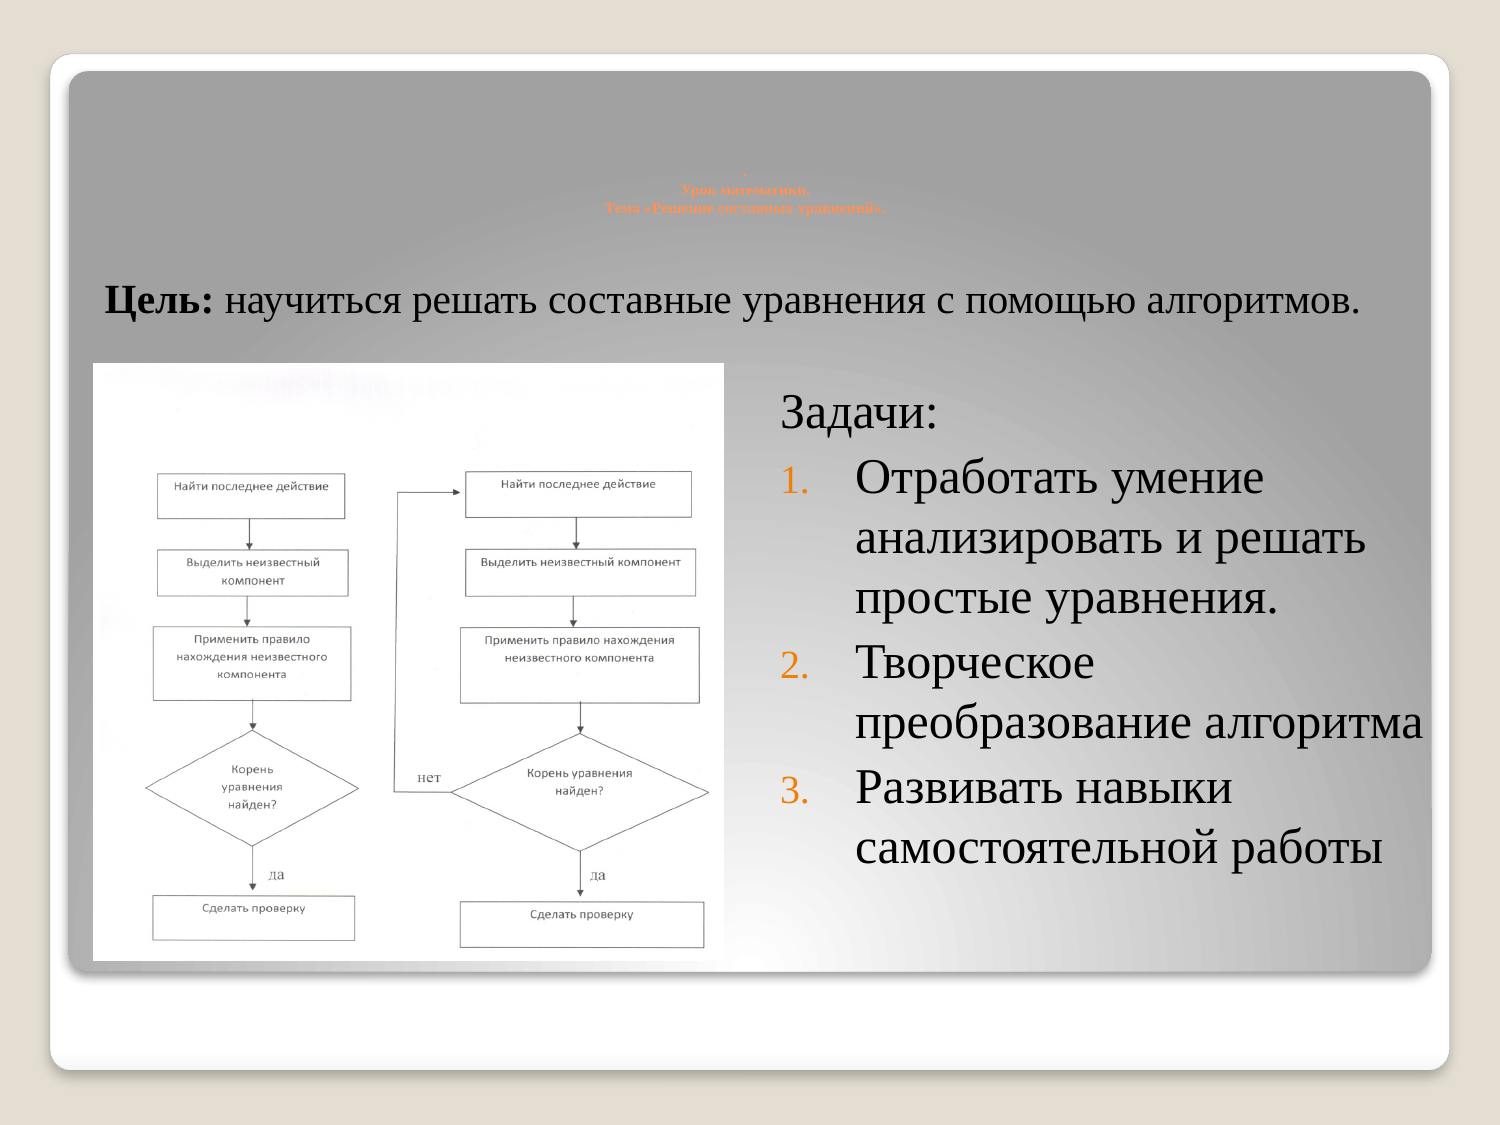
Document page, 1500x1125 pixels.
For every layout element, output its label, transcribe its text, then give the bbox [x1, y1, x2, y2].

list Задачи: Отработать умение анализировать и решать простые уравнения. Творческое преобразование алгоритма Развивать навыки самостоятельной работы [750, 363, 1454, 985]
list Цель: научиться решать составные уравнения с помощью алгоритмов. [82, 234, 1402, 352]
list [93, 362, 724, 962]
title . Урок математики. Тема «Решение составных уравнений». [70, 93, 1421, 225]
